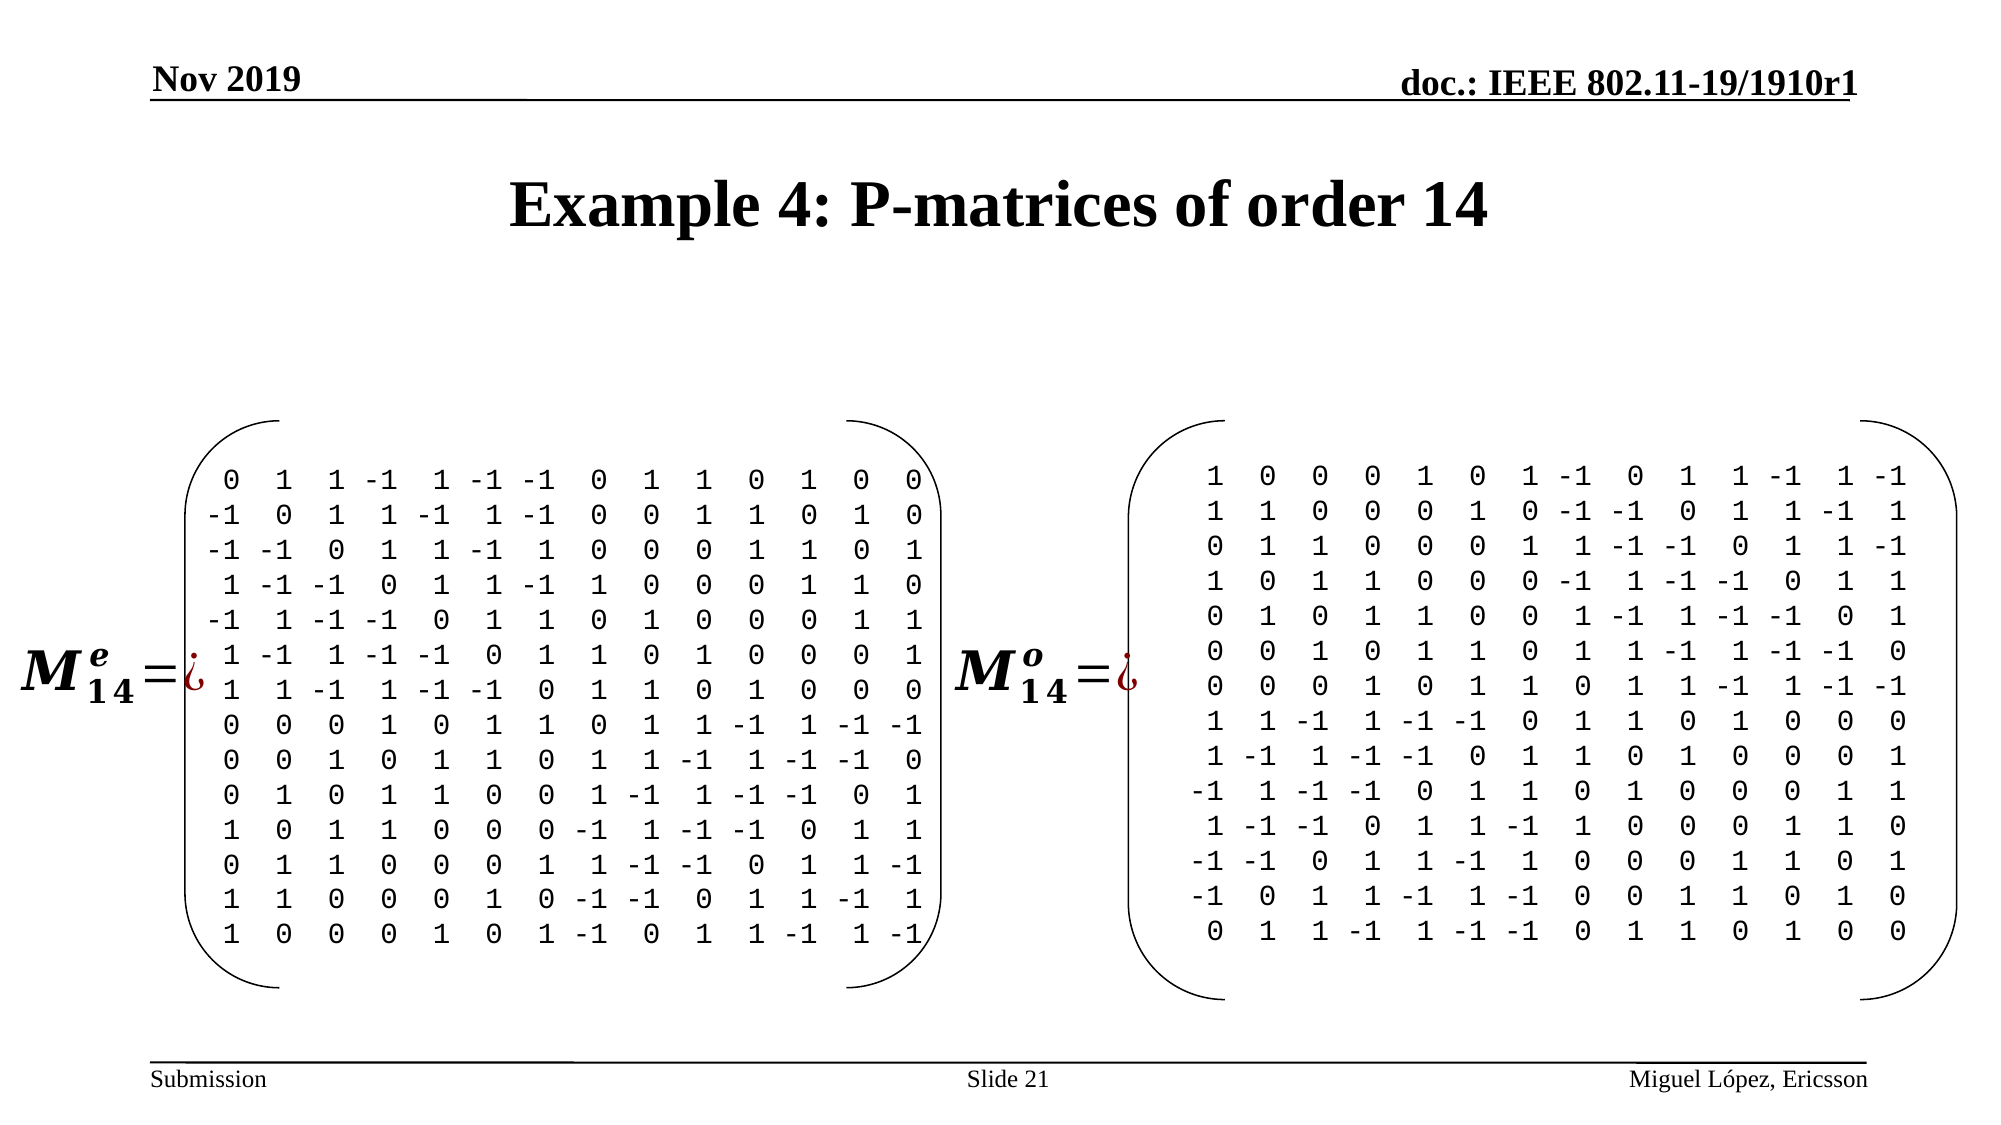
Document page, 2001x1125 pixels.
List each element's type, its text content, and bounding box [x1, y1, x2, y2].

text_box [210, 958, 916, 988]
footer Miguel López, Ericsson [1171, 1061, 1869, 1093]
title Example 4: P-matrices of order 14 [149, 112, 1850, 288]
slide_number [152, 54, 563, 100]
slide_number Slide 21 [950, 1061, 1067, 1123]
text_box [209, 420, 917, 452]
text_box 0 1 1 -1 1 -1 -1 0 1 1 0 1 0 0 -1 0 1 1 -1 1 -1 0 0 1 1 0 1 0 -1 -1 0 1 1 -1 1 0 0 0 1 1 0 1 1 -1 -1 0 1 1 -1 1 0 0 0 1 1 0 -1 1 -1 -1 0 1 1 0 1 0 0 0 1 1 1 -1 1 -1 -1 0 1 1 0 1 0 0 0 1 1 1 -1 1 -1 -1 0 1 1 0 1 0 0 0 0 0 0 1 0 1 1 0 1 1 -1 1 -1 -1 0 0 1 0 1 1 0 1 1 -1 1 -1 -1 0 0 1 0 1 1 0 0 1 -1 1 -1 -1 0 1 1 0 1 1 0 0 0 -1 1 -1 -1 0 1 1 0 1 1 0 0 0 1 1 -1 -1 0 1 1 -1 1 1 0 0 0 1 0 -1 -1 0 1 1 -1 1 1 0 0 0 1 0 1 -1 0 1 1 -1 1 -1 [173, 452, 958, 958]
text_box 1 0 0 0 1 0 1 -1 0 1 1 -1 1 -1 1 1 0 0 0 1 0 -1 -1 0 1 1 -1 1 0 1 1 0 0 0 1 1 -1 -1 0 1 1 -1 1 0 1 1 0 0 0 -1 1 -1 -1 0 1 1 0 1 0 1 1 0 0 1 -1 1 -1 -1 0 1 0 0 1 0 1 1 0 1 1 -1 1 -1 -1 0 0 0 0 1 0 1 1 0 1 1 -1 1 -1 -1 1 1 -1 1 -1 -1 0 1 1 0 1 0 0 0 1 -1 1 -1 -1 0 1 1 0 1 0 0 0 1 -1 1 -1 -1 0 1 1 0 1 0 0 0 1 1 1 -1 -1 0 1 1 -1 1 0 0 0 1 1 0 -1 -1 0 1 1 -1 1 0 0 0 1 1 0 1 -1 0 1 1 -1 1 -1 0 0 1 1 0 1 0 0 1 1 -1 1 -1 -1 0 1 1 0 1 0 0 [1128, 420, 1957, 1000]
